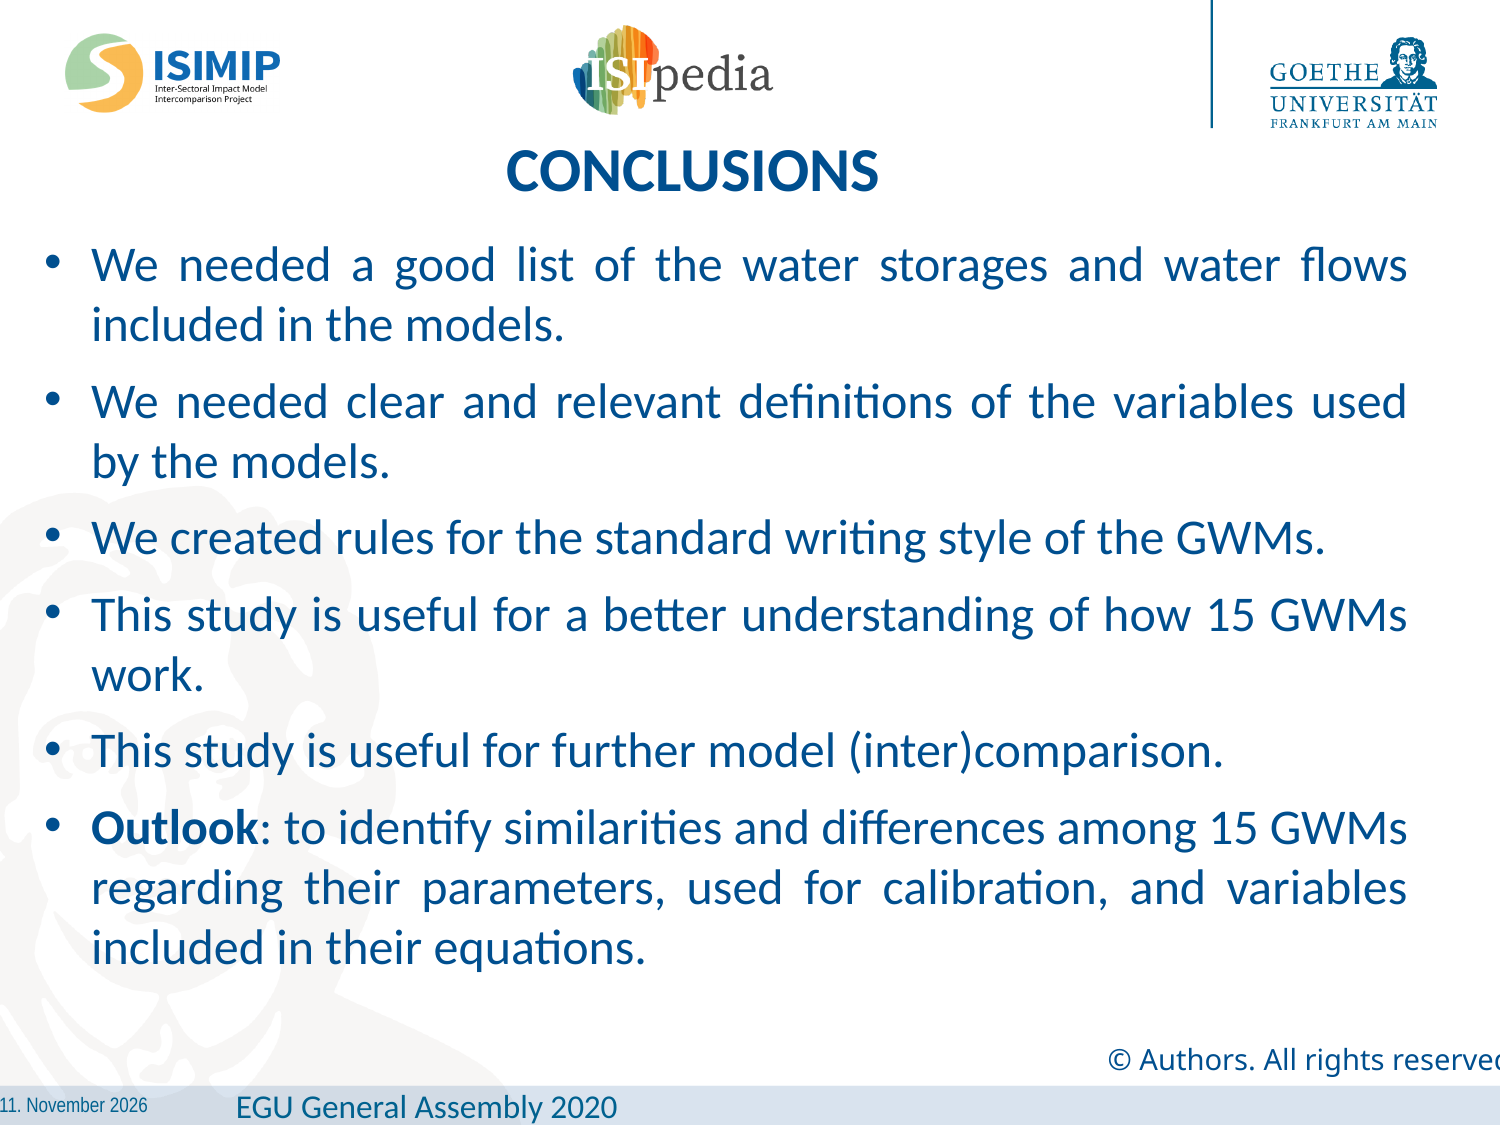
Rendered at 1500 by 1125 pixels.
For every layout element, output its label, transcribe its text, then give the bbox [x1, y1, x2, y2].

text_box EGU General Assembly 2020 [213, 1078, 641, 1125]
text_box © Authors. All rights reserved [1092, 1033, 1500, 1084]
text_box CONCLUSIONS [123, 121, 1264, 211]
picture [0, 0, 1500, 1125]
text_box We needed a good list of the water storages and water flows included in the models. We needed clear and relevant definitions of the variables used by the models. We created rules for the standard writing style of the GWMs. This study is useful for a better understanding of how 15 GWMs work. This study is useful for further model (inter)comparison. Outlook: to identify similarities and differences among 15 GWMs regarding their parameters, used for calibration, and variables included in their equations. [29, 223, 1424, 982]
